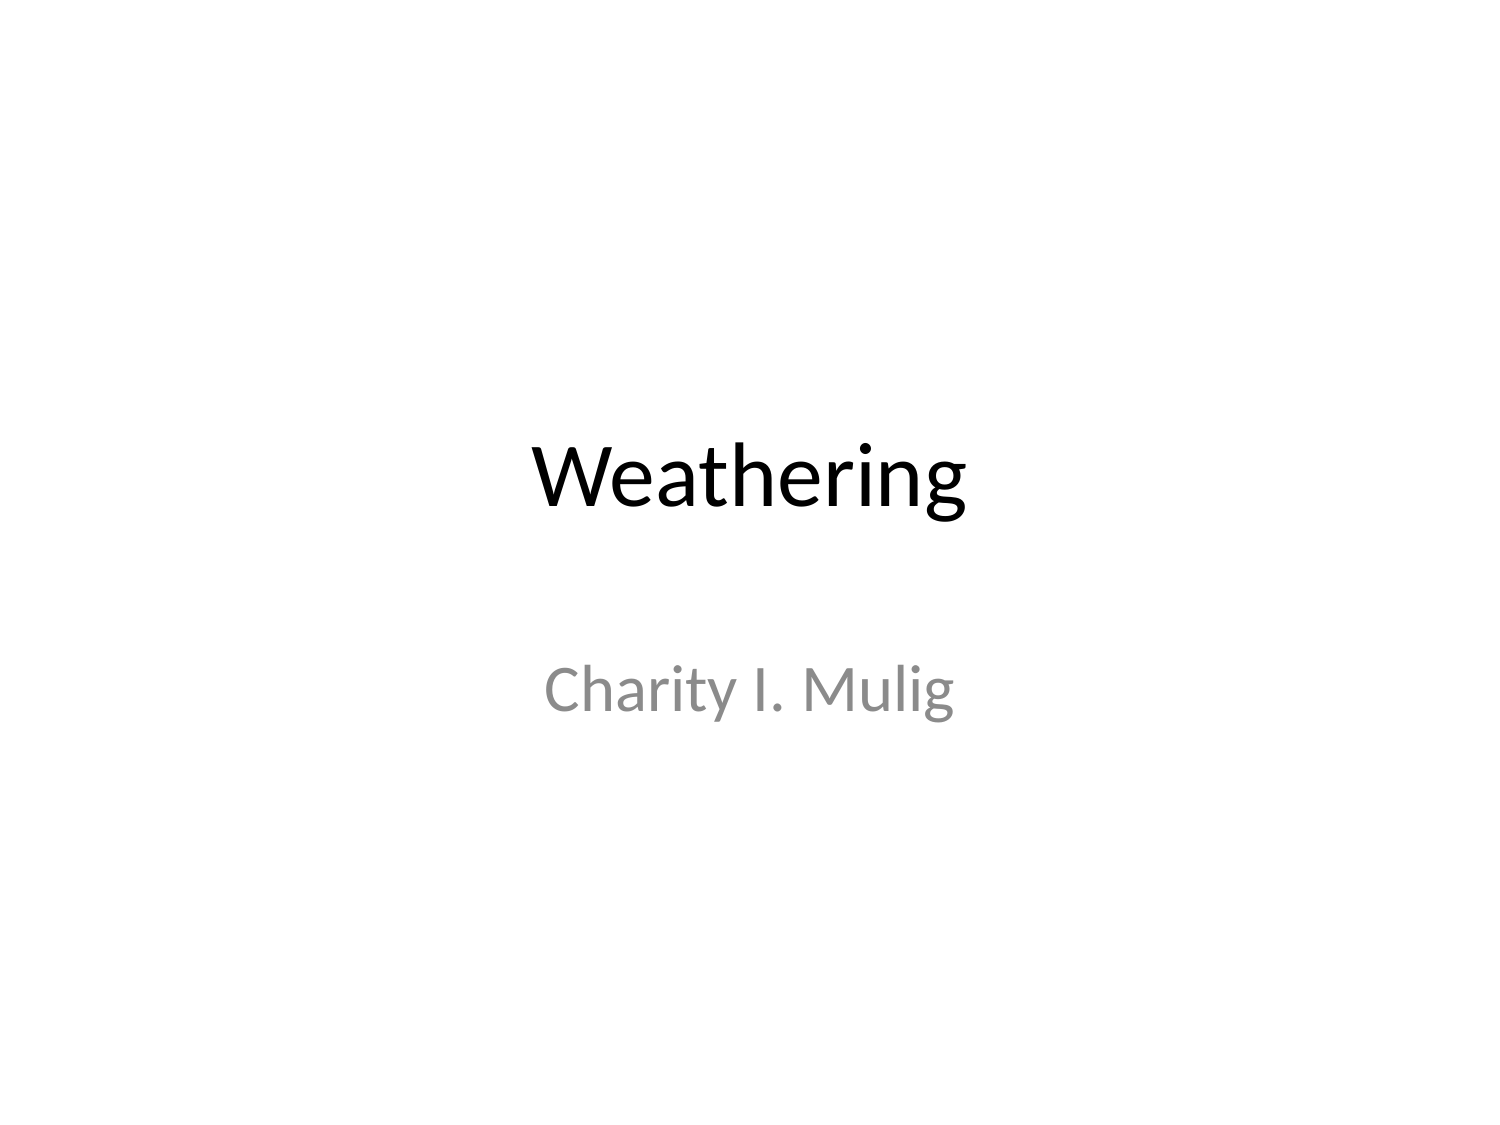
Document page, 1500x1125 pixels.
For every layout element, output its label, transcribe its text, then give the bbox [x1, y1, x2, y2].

title Weathering [112, 349, 1388, 591]
subtitle Charity I. Mulig [225, 637, 1275, 925]
